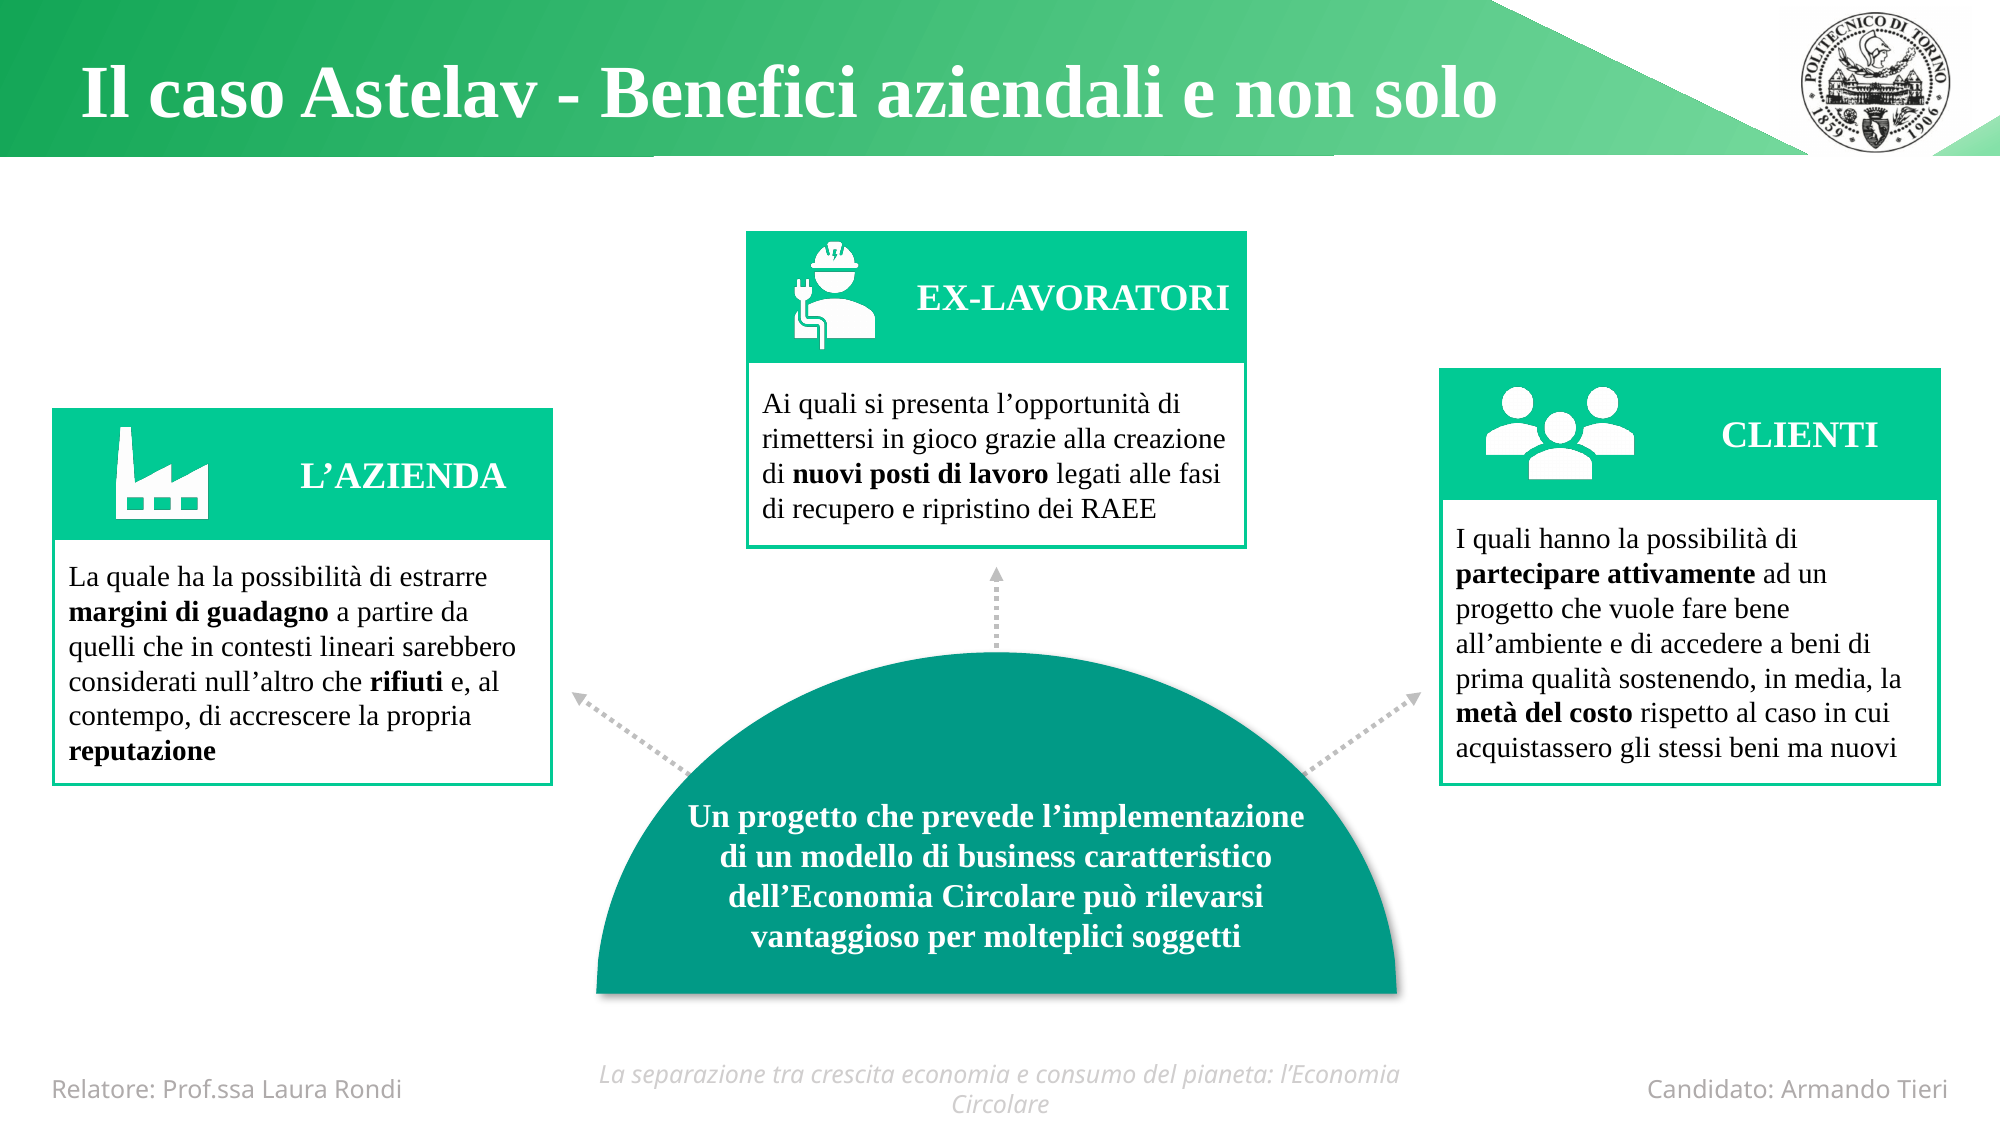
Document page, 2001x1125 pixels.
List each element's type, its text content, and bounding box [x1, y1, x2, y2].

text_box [571, 692, 596, 808]
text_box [53, 408, 552, 785]
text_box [1440, 348, 1940, 785]
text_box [1397, 692, 1422, 808]
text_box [747, 232, 1246, 548]
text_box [596, 652, 1397, 994]
title Il caso Astelav - Benefici aziendali e non solo [65, 29, 1691, 158]
picture [1779, 6, 1972, 157]
